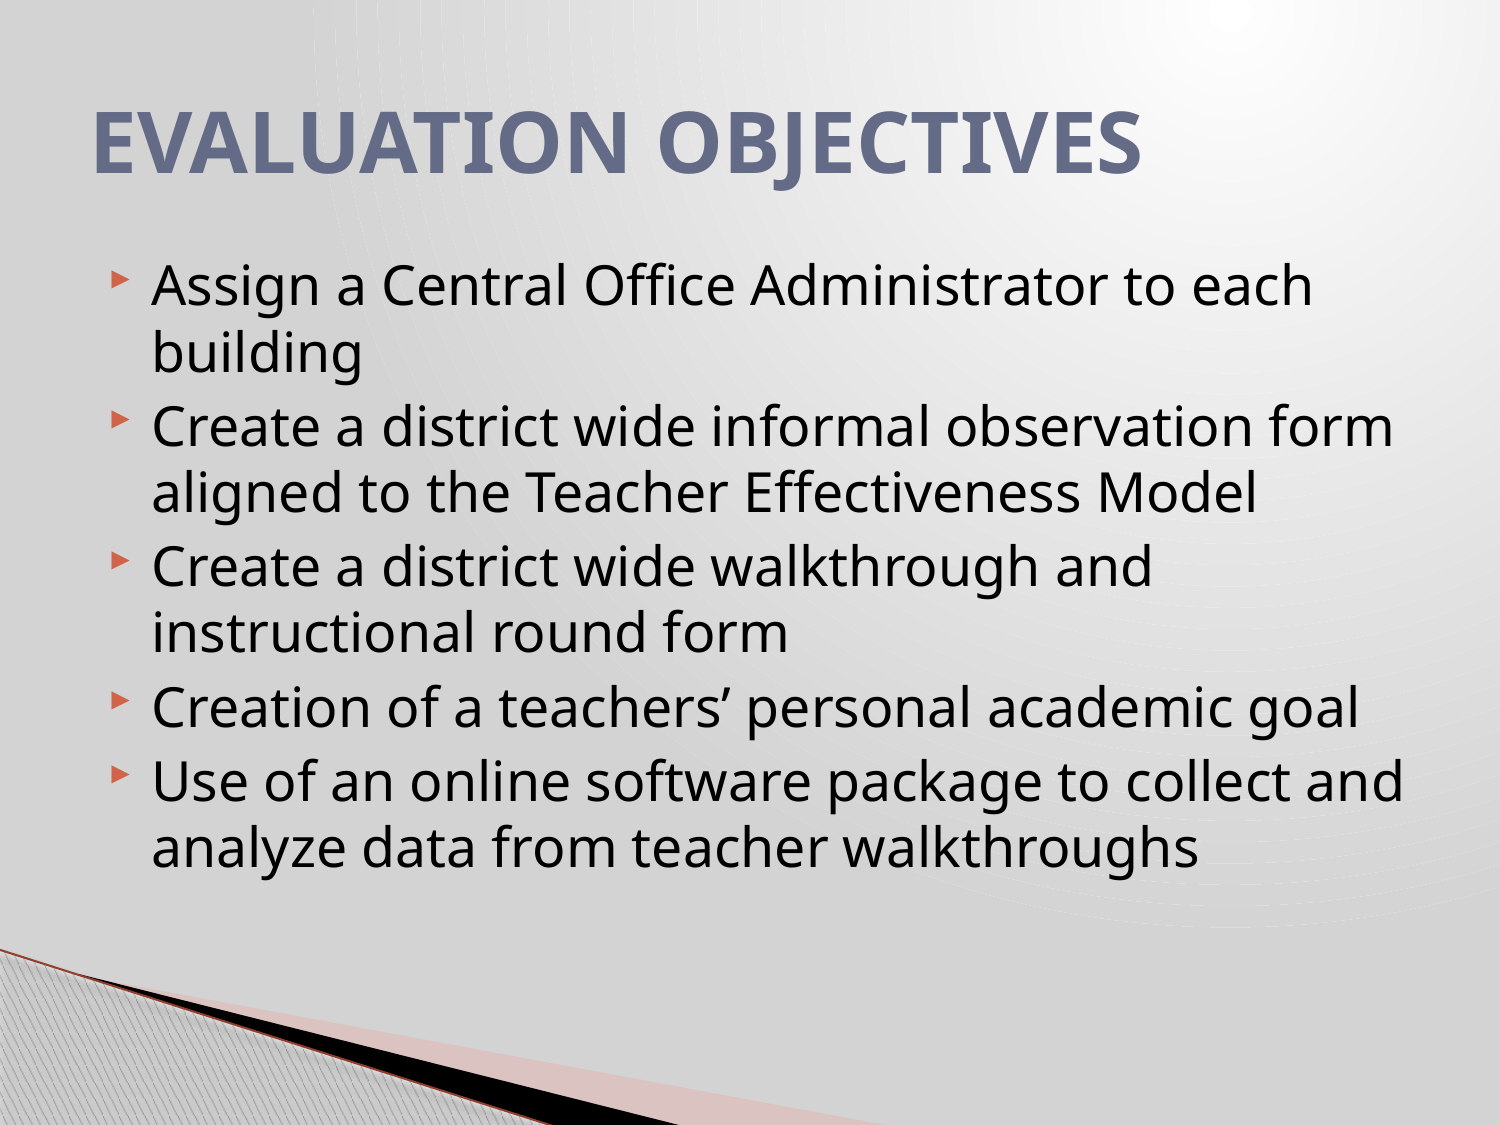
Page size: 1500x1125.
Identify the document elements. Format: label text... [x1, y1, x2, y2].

list Assign a Central Office Administrator to each building Create a district wide informal observation form aligned to the Teacher Effectiveness Model Create a district wide walkthrough and instructional round form Creation of a teachers’ personal academic goal Use of an online software package to collect and analyze data from teacher walkthroughs [75, 243, 1425, 986]
title EVALUATION OBJECTIVES [75, 45, 1425, 233]
